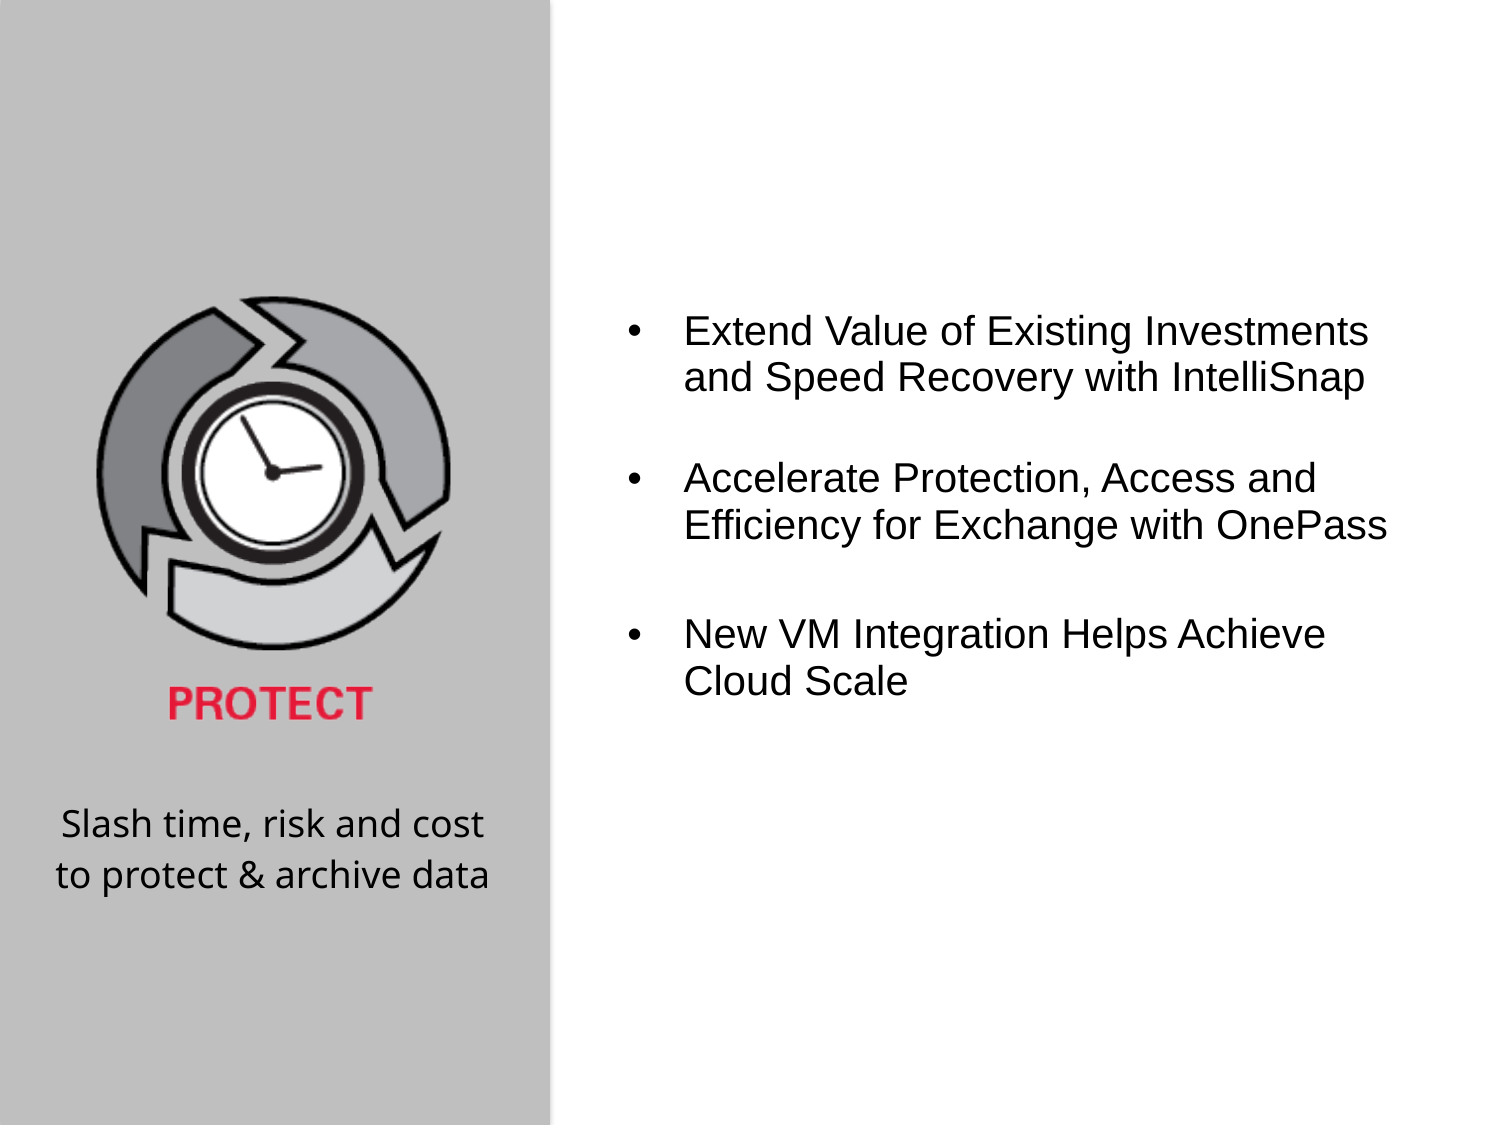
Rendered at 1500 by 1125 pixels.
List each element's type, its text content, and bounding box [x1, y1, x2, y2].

text_box [0, 0, 553, 1125]
picture [37, 237, 497, 779]
table_header Slash time, risk and cost to protect & archive data [25, 753, 521, 944]
text_box Extend Value of Existing Investments and Speed Recovery with IntelliSnap Accelerate Protection, Access and Efficiency for Exchange with OnePass New VM Integration Helps Achieve Cloud Scale [612, 299, 1413, 1113]
